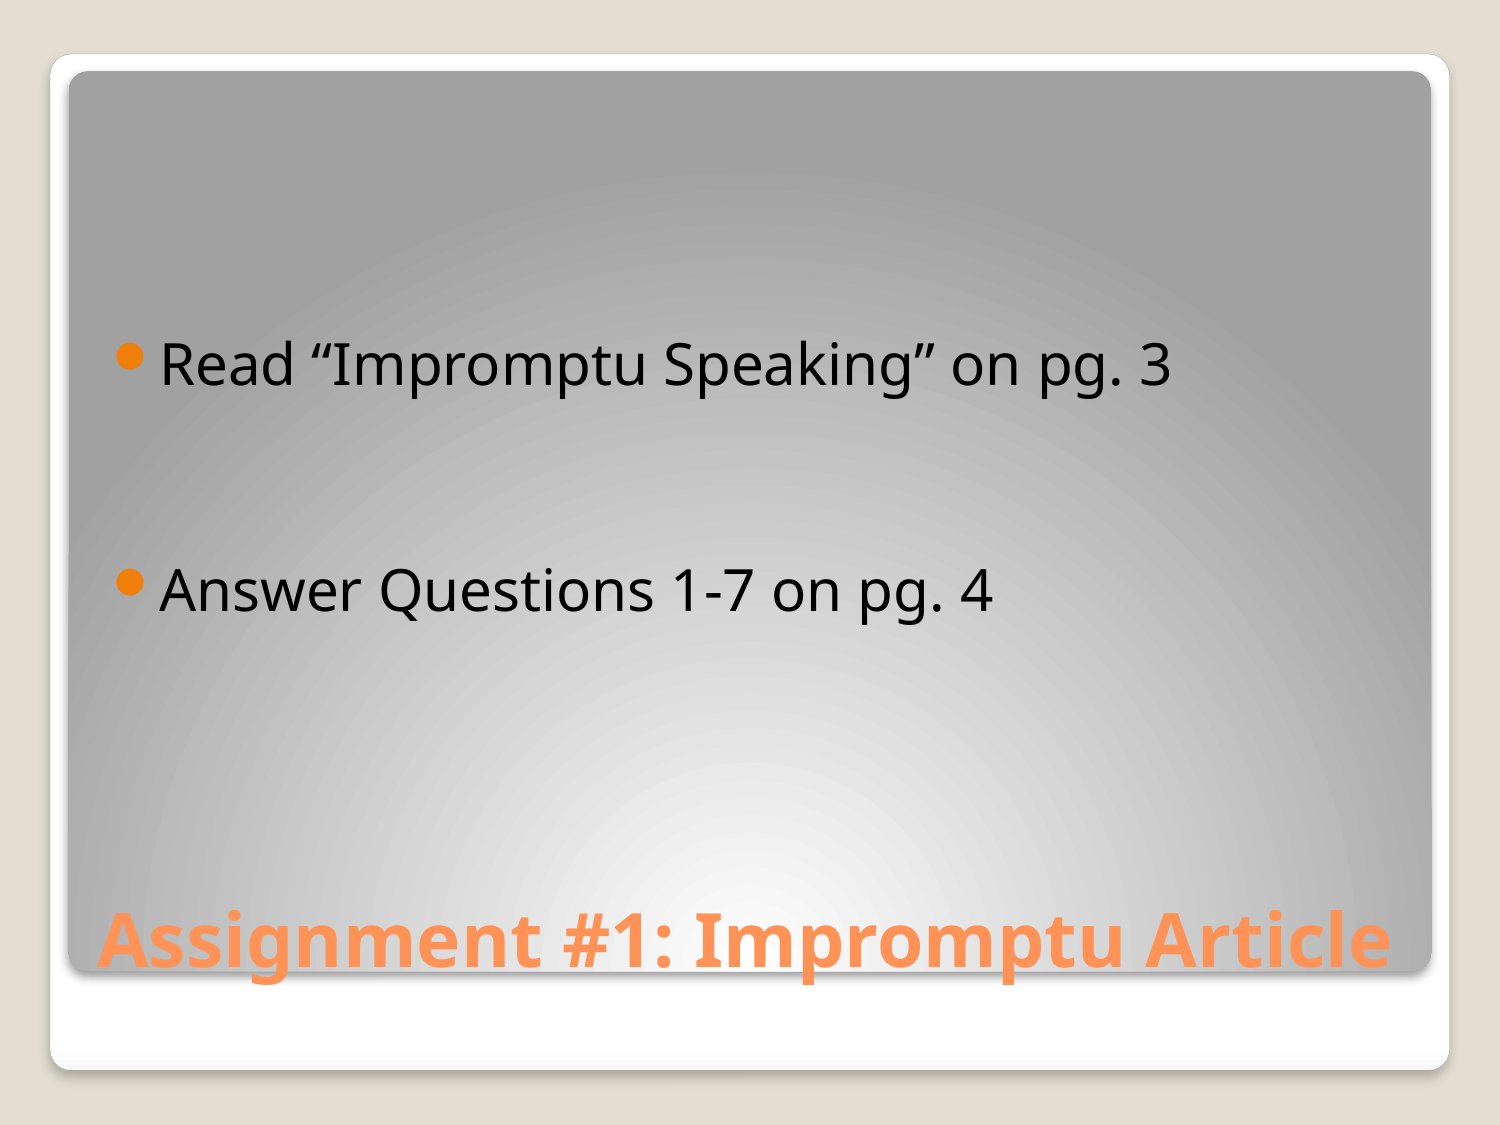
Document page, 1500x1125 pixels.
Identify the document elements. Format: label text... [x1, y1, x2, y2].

list Read “Impromptu Speaking” on pg. 3 Answer Questions 1-7 on pg. 4 [82, 86, 1425, 774]
title Assignment #1: Impromptu Article [82, 817, 1425, 990]
